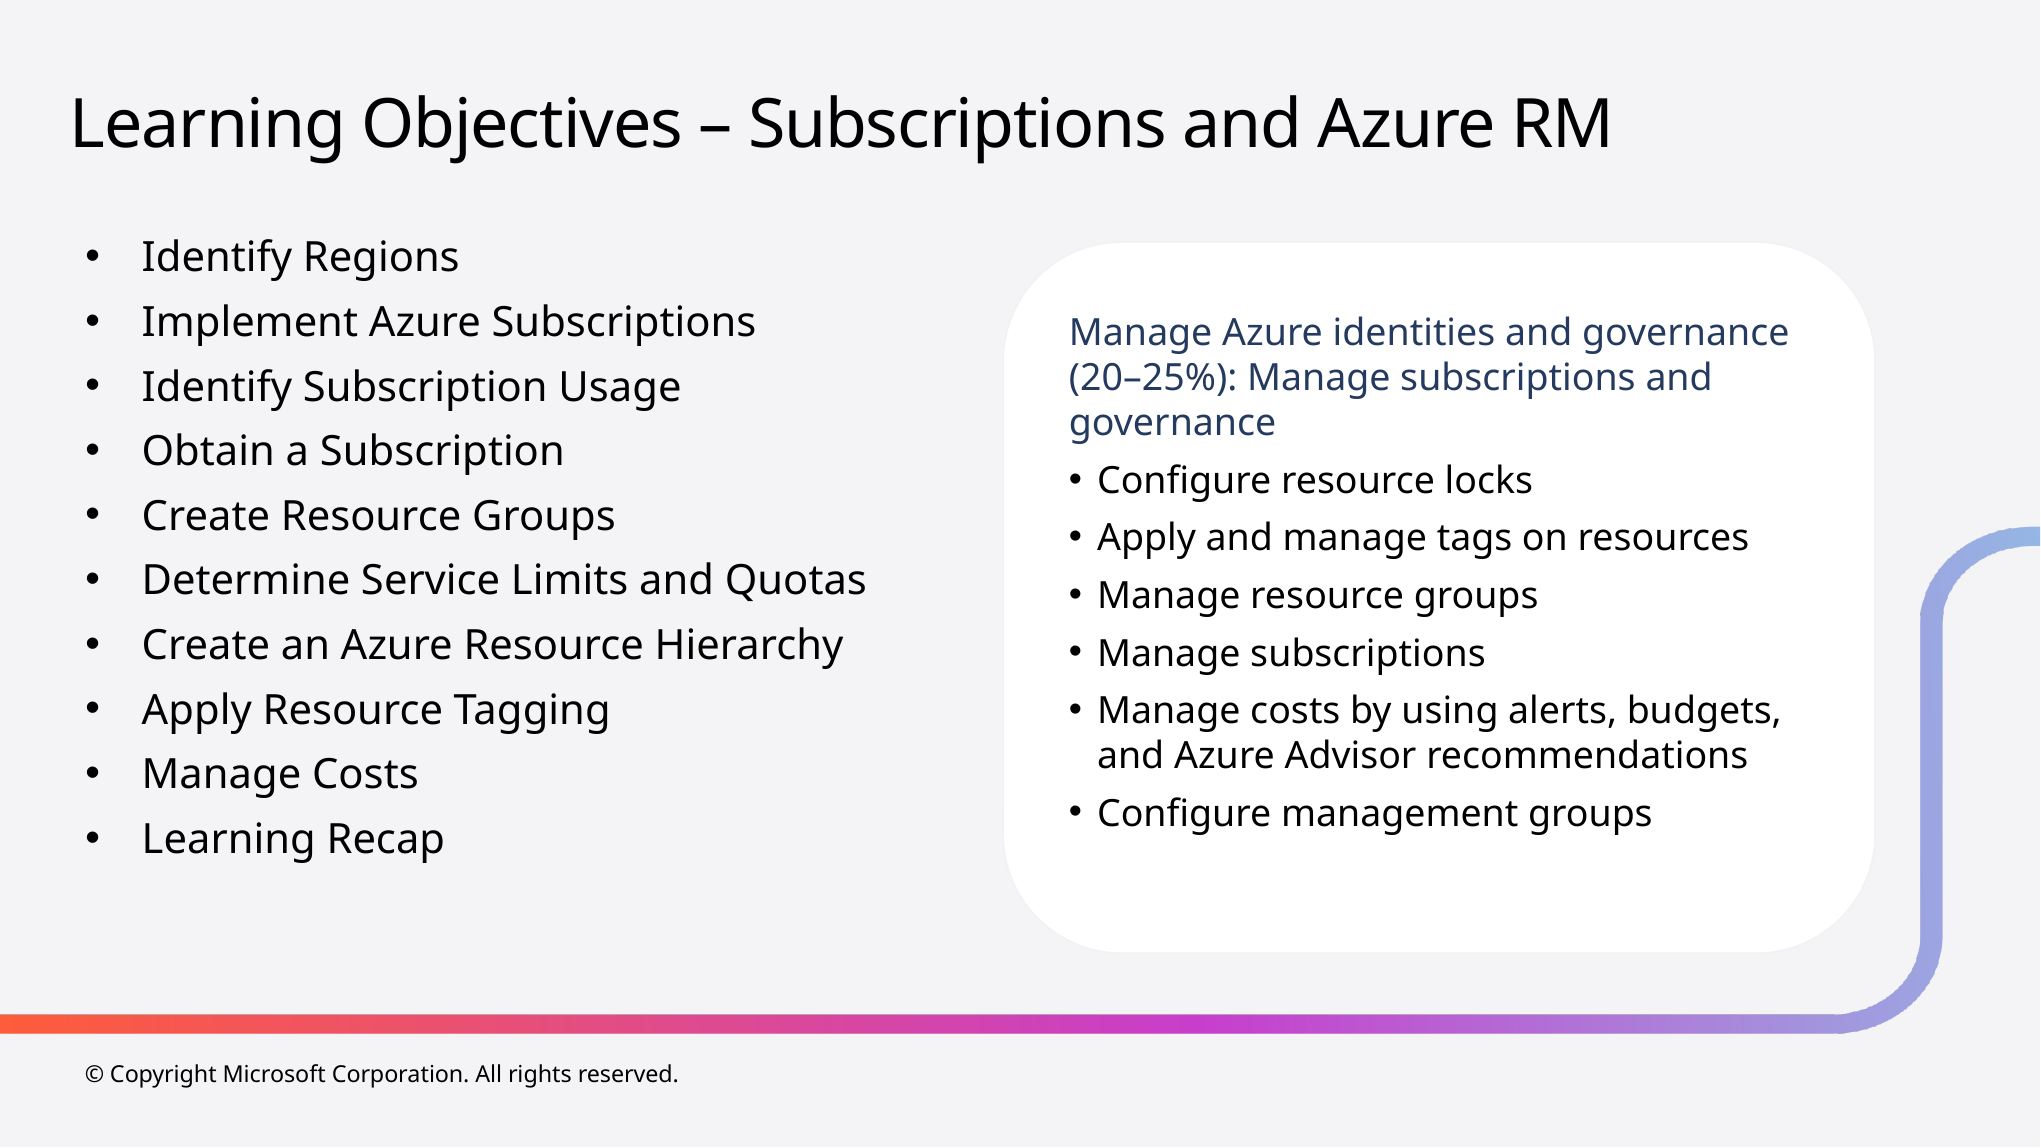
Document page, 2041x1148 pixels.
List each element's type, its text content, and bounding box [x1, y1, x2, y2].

title Learning Objectives – Subscriptions and Azure RM [70, 73, 1968, 188]
picture [0, 526, 2041, 1034]
text_box Manage Azure identities and governance (20–25%): Manage subscriptions and governance Configure resource locks Apply and manage tags on resources Manage resource groups Manage subscriptions Manage costs by using alerts, budgets, and Azure Advisor recommendations Configure management groups [1054, 301, 1825, 841]
text_box Identify Regions Implement Azure Subscriptions Identify Subscription Usage Obtain a Subscription Create Resource Groups Determine Service Limits and Quotas Create an Azure Resource Hierarchy Apply Resource Tagging Manage Costs Learning Recap [85, 230, 986, 862]
